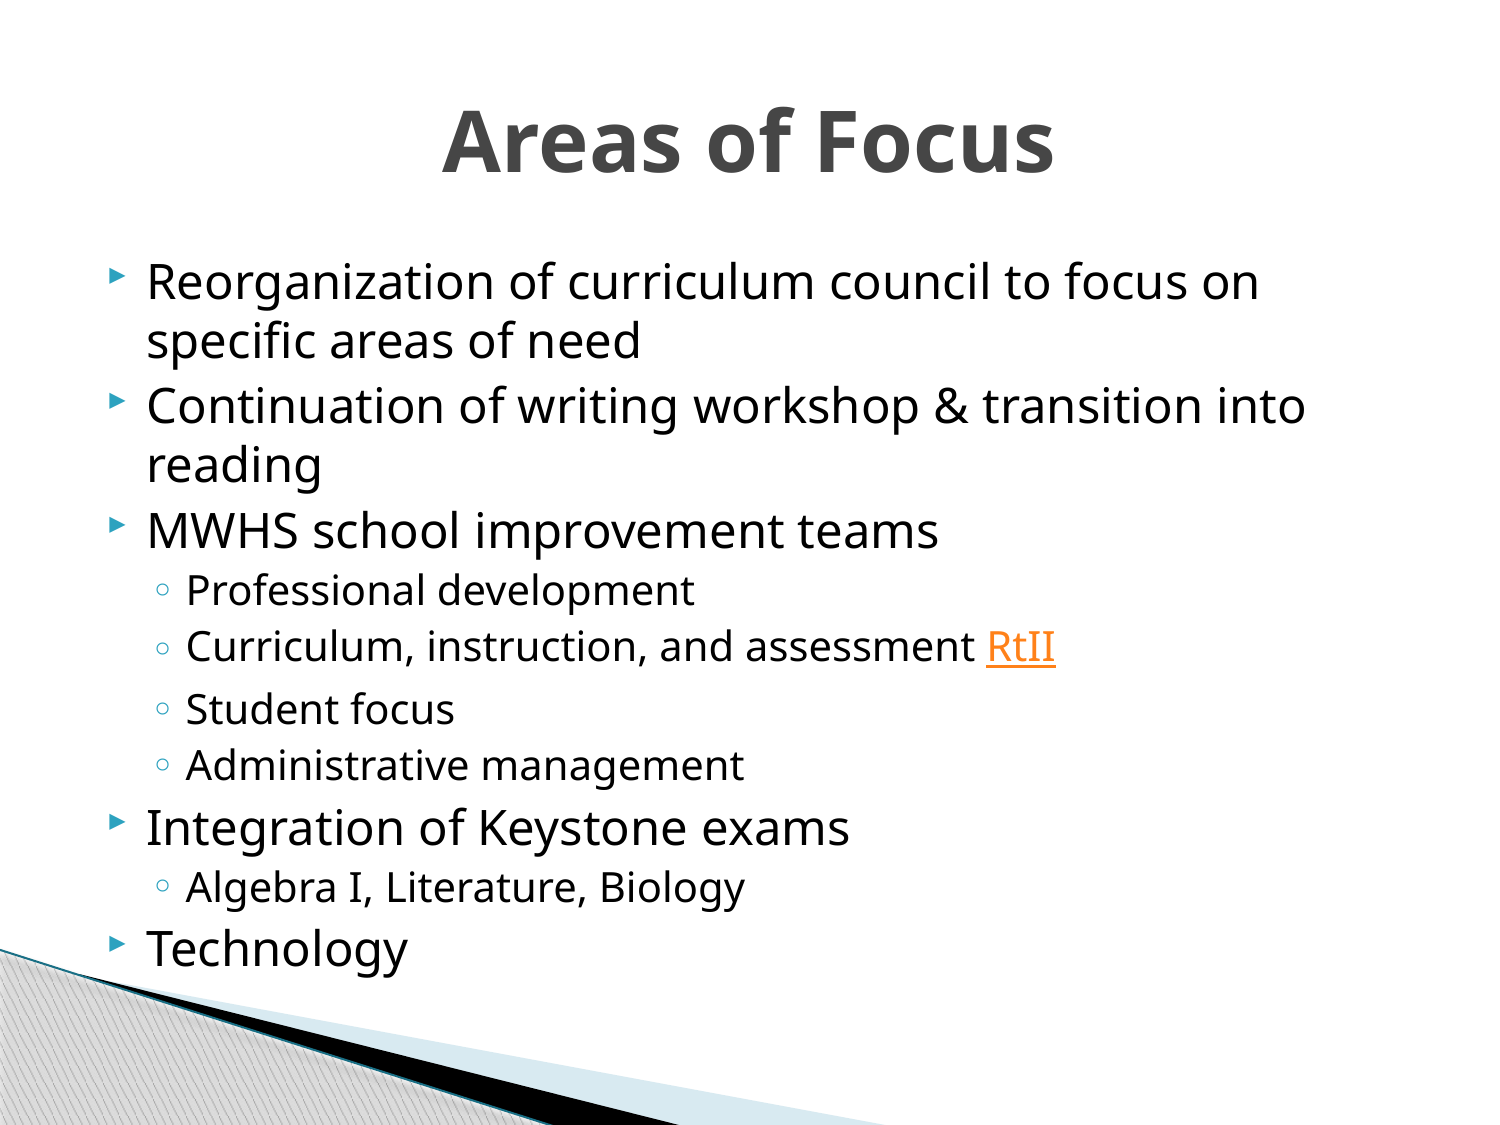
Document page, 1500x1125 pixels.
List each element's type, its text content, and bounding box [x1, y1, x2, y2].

list Reorganization of curriculum council to focus on specific areas of need Continuation of writing workshop & transition into reading MWHS school improvement teams Professional development Curriculum, instruction, and assessment RtII Student focus Administrative management Integration of Keystone exams Algebra I, Literature, Biology Technology [75, 243, 1425, 986]
title Areas of Focus [75, 45, 1425, 233]
